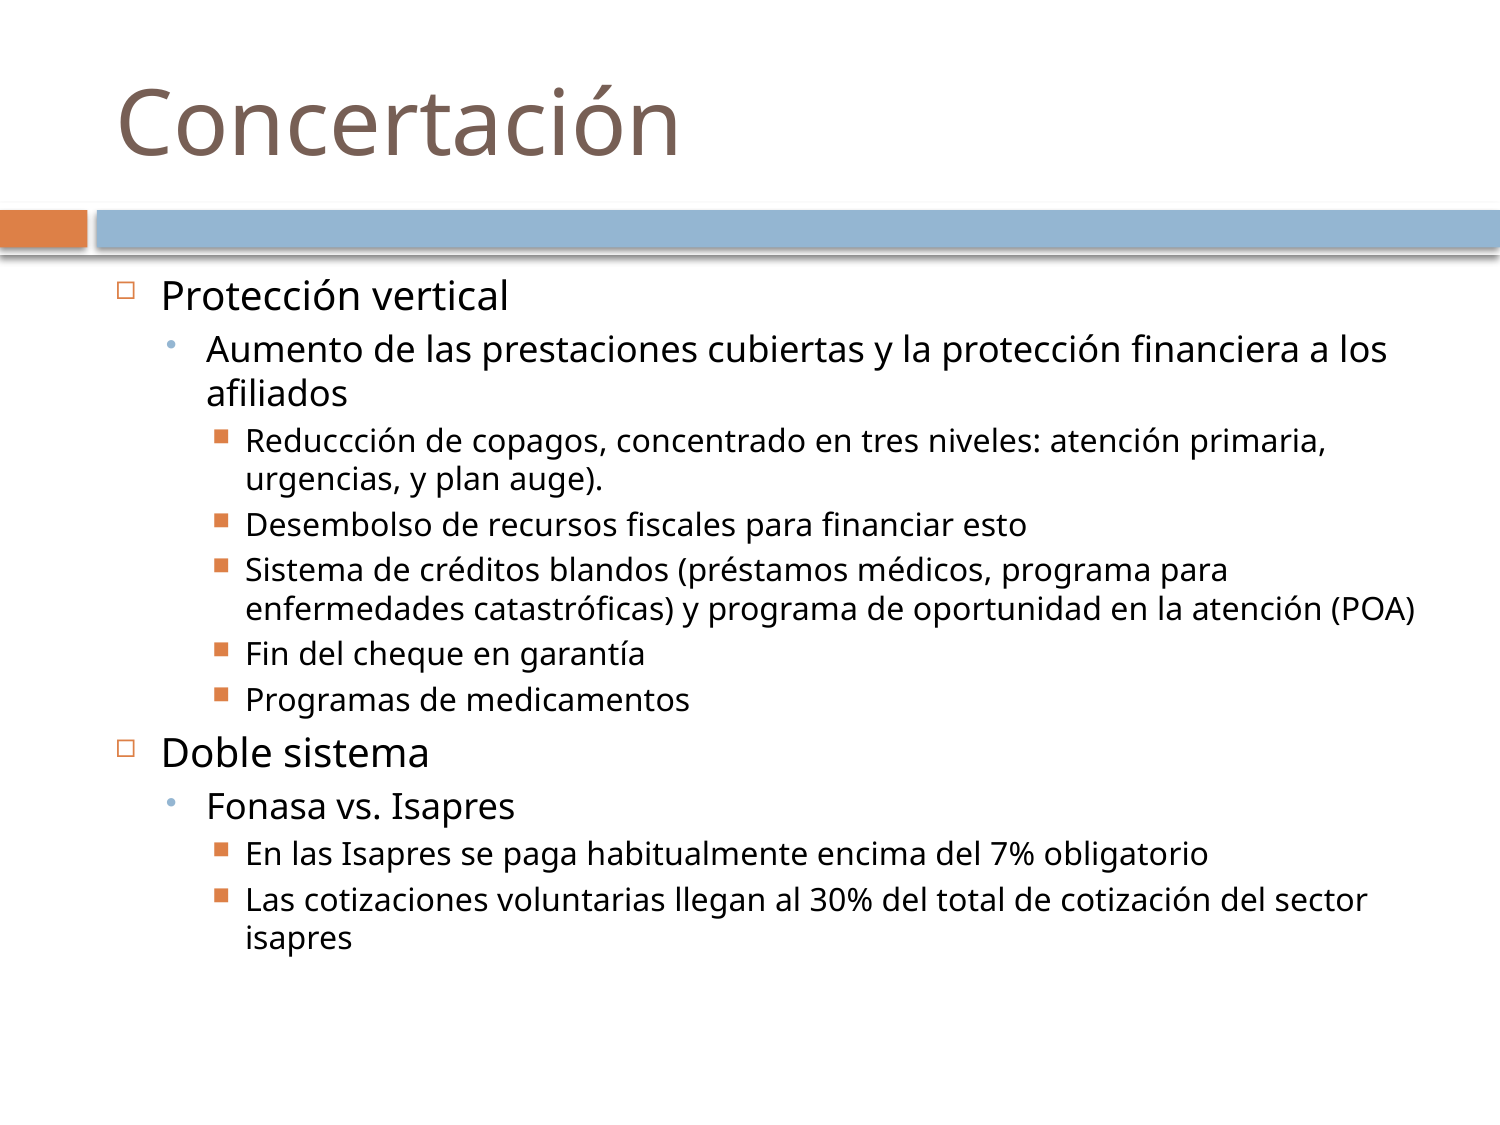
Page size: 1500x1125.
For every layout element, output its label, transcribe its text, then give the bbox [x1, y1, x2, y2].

title Concertación [100, 37, 1438, 200]
list Protección vertical Aumento de las prestaciones cubiertas y la protección financiera a los afiliados Reduccción de copagos, concentrado en tres niveles: atención primaria, urgencias, y plan auge). Desembolso de recursos fiscales para financiar esto Sistema de créditos blandos (préstamos médicos, programa para enfermedades catastróficas) y programa de oportunidad en la atención (POA) Fin del cheque en garantía Programas de medicamentos Doble sistema Fonasa vs. Isapres En las Isapres se paga habitualmente encima del 7% obligatorio Las cotizaciones voluntarias llegan al 30% del total de cotización del sector isapres [100, 262, 1438, 1000]
